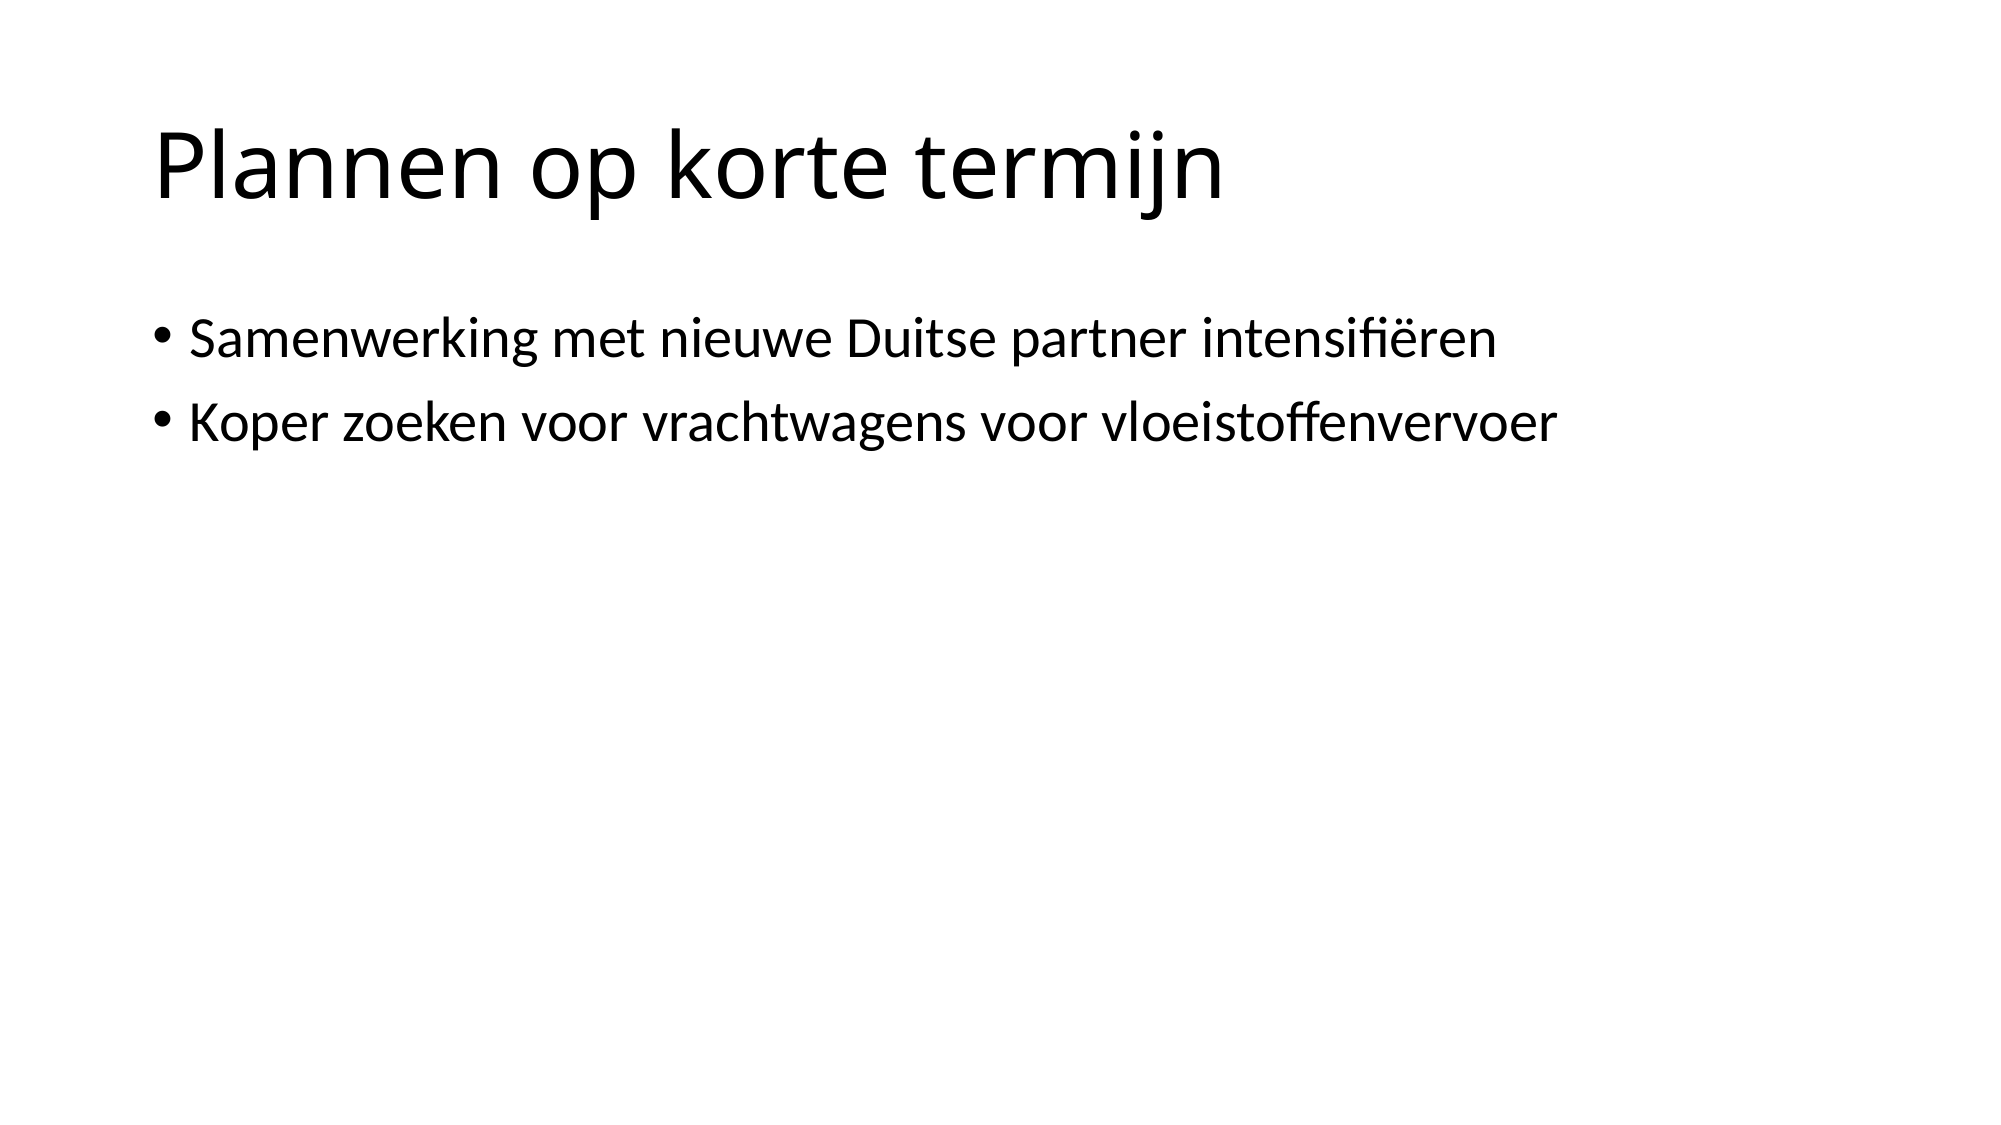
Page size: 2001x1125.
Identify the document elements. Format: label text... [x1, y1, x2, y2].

title Plannen op korte termijn [137, 59, 1863, 278]
list Samenwerking met nieuwe Duitse partner intensifiëren Koper zoeken voor vrachtwagens voor vloeistoffenvervoer [137, 299, 1863, 1014]
